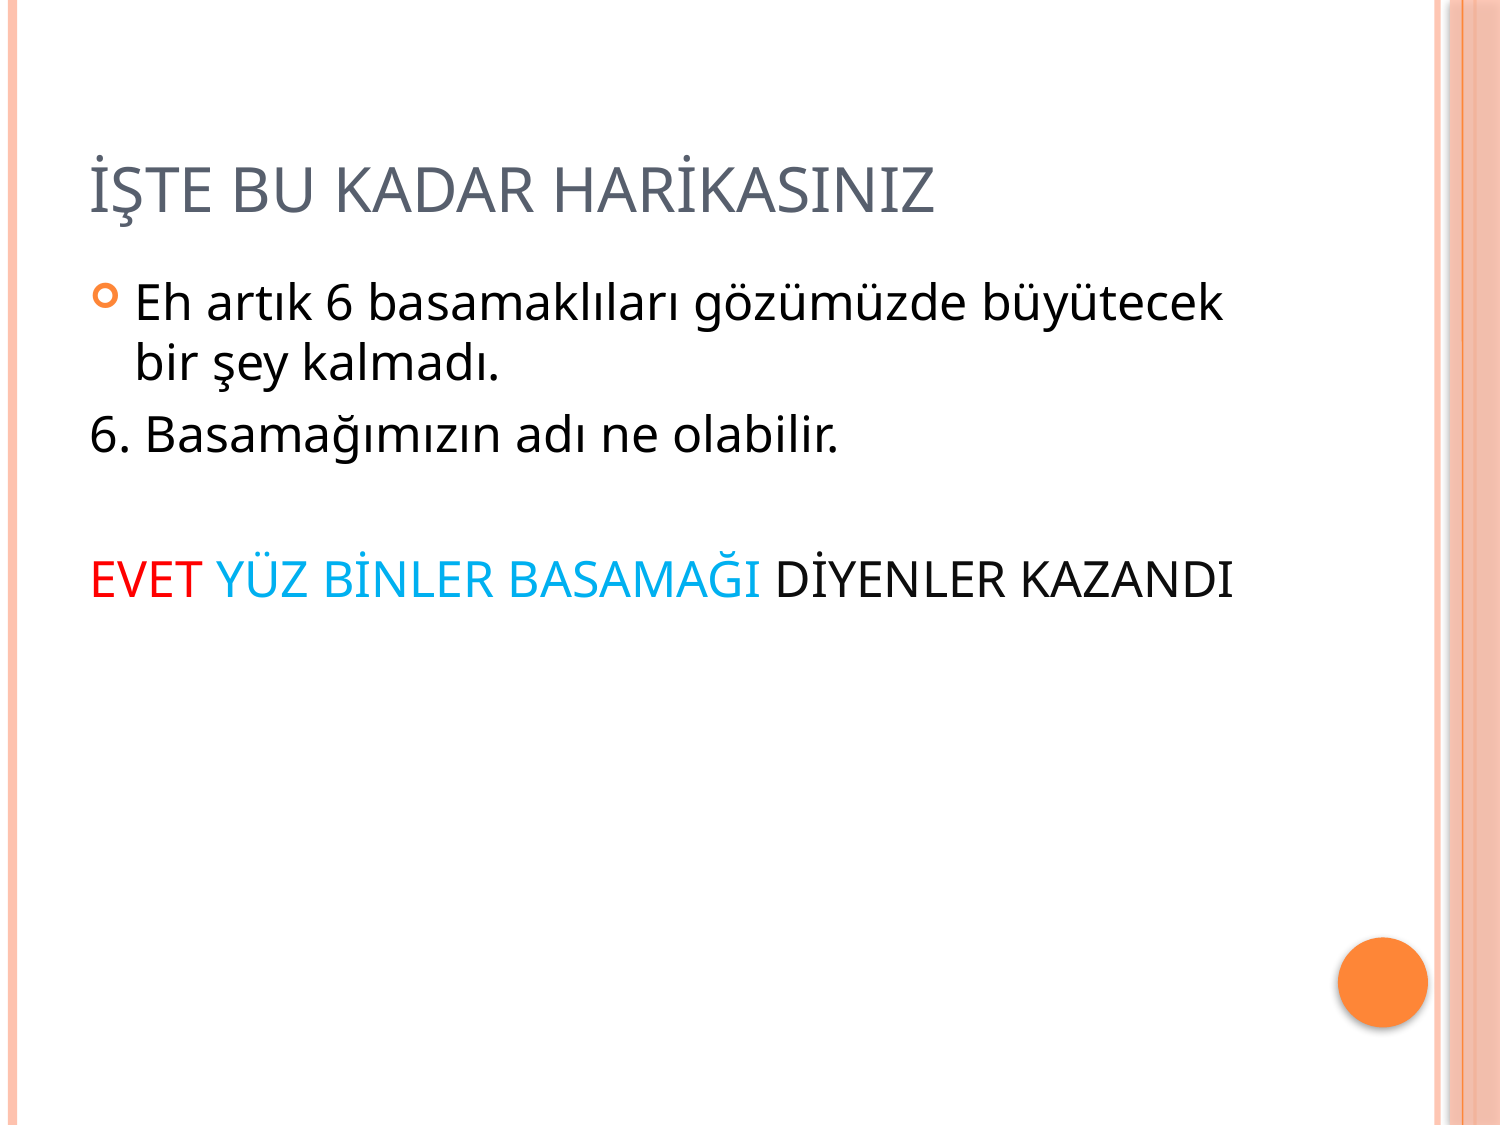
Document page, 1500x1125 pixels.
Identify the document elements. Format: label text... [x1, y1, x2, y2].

list Eh artık 6 basamaklıları gözümüzde büyütecek bir şey kalmadı. 6. Basamağımızın adı ne olabilir. EVET YÜZ BİNLER BASAMAĞI DİYENLER KAZANDI [75, 262, 1300, 1062]
title İŞTE BU KADAR HARİKASINIZ [75, 45, 1300, 233]
